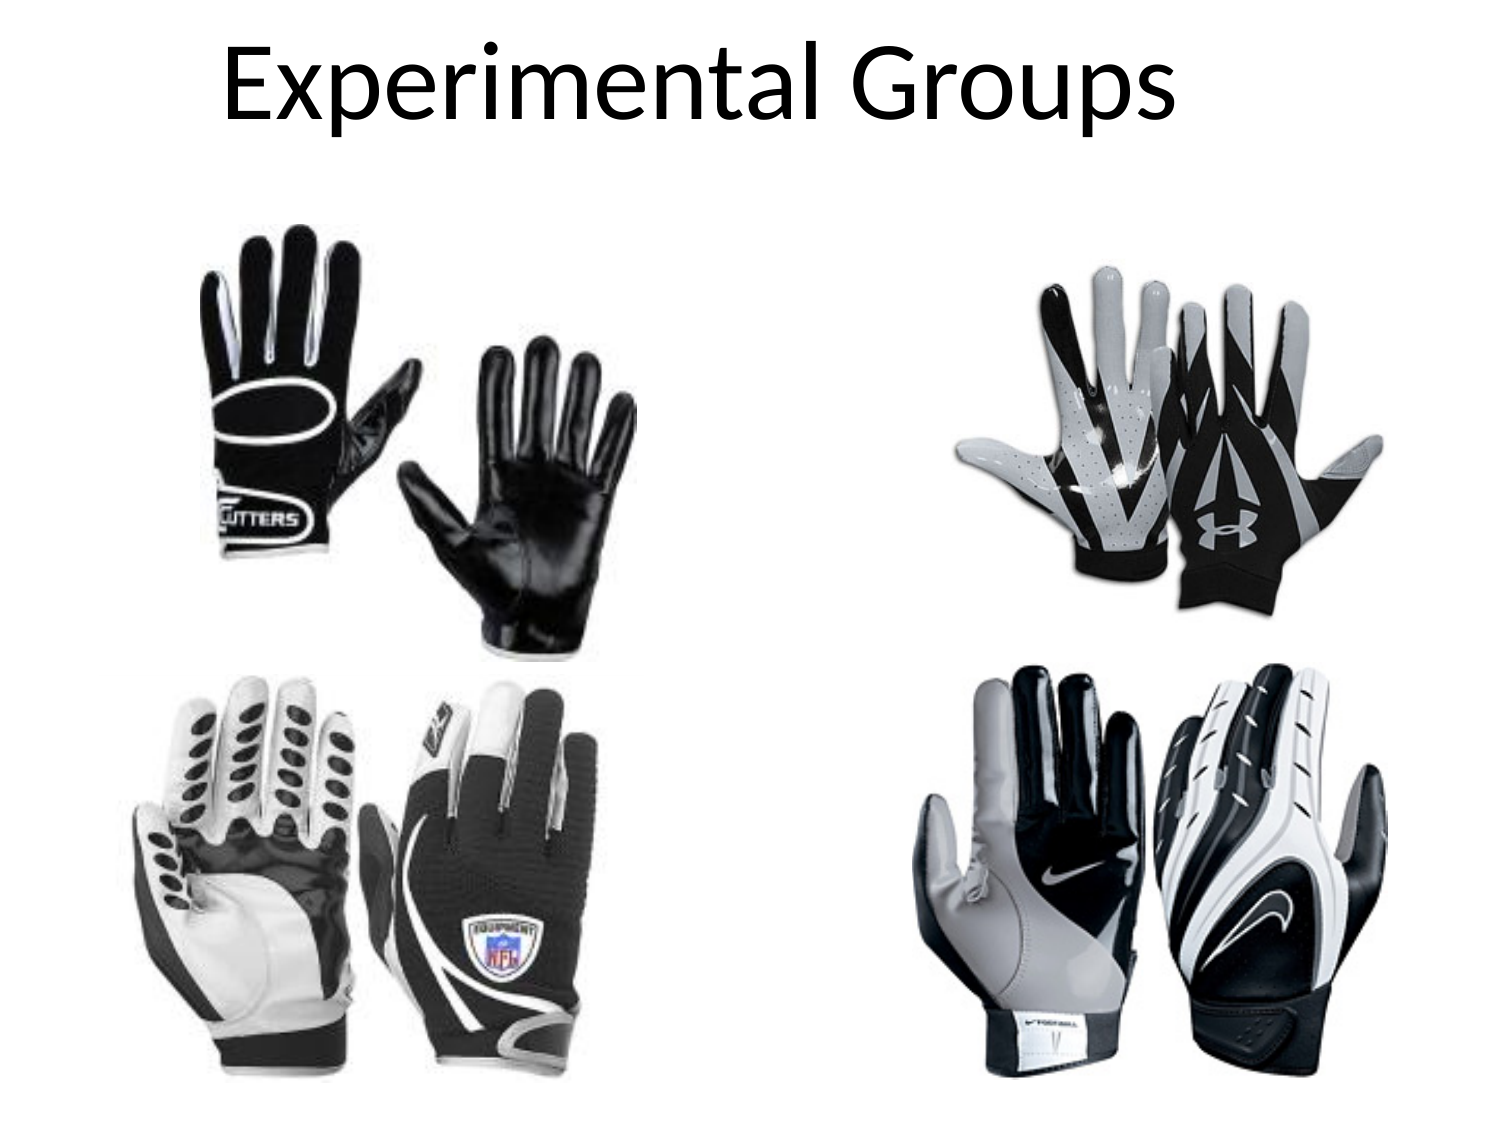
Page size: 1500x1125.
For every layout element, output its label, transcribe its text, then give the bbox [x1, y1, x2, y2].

text_box Experimental Groups [75, 0, 1325, 150]
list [949, 224, 1388, 662]
picture [912, 662, 1388, 1080]
picture [199, 224, 637, 662]
picture [99, 674, 644, 1083]
